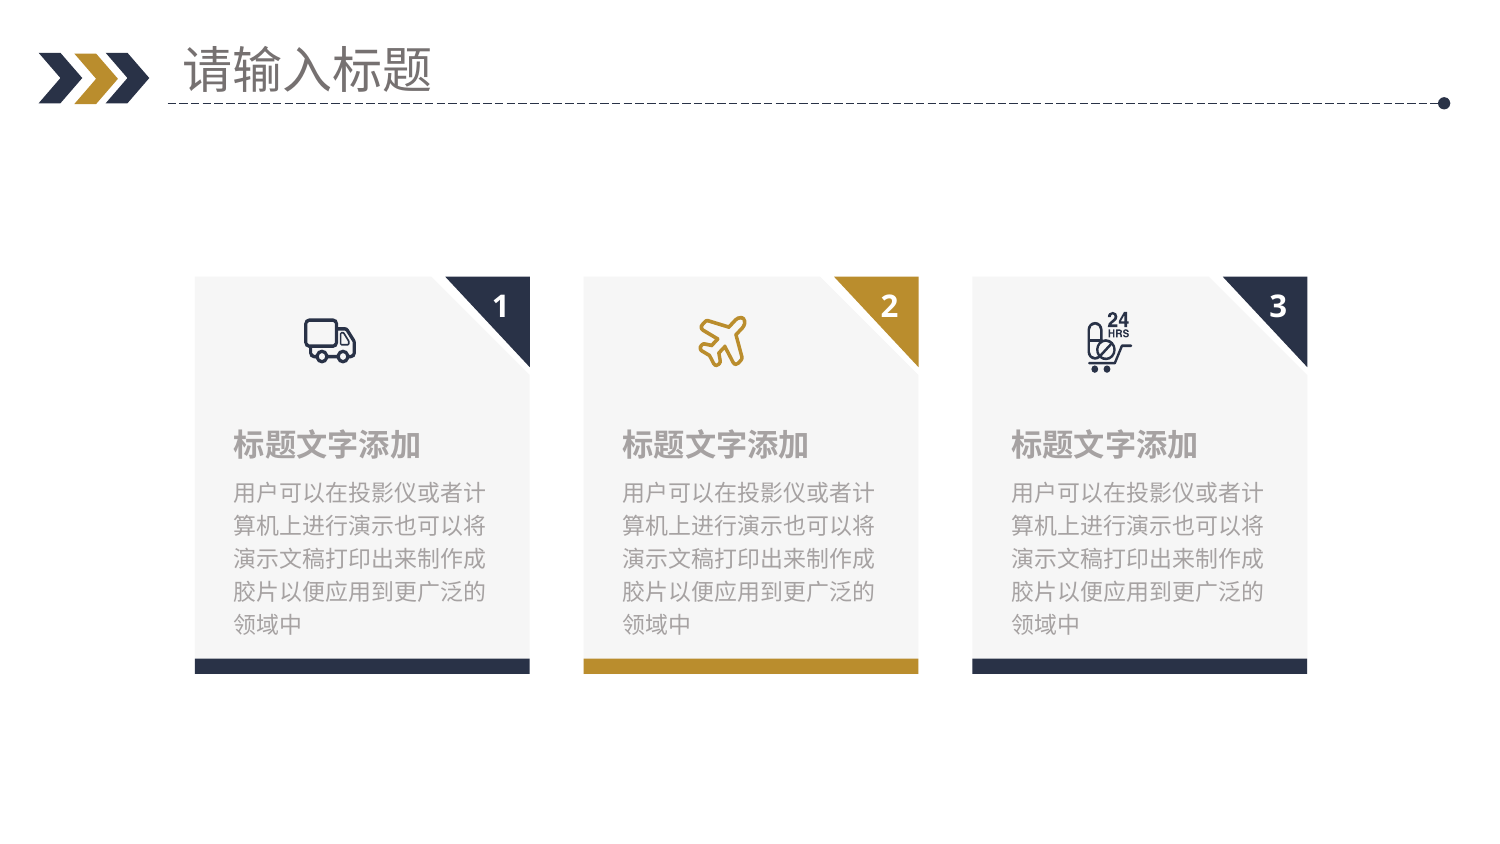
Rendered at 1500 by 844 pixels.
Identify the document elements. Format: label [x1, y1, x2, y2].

text_box [972, 276, 1308, 675]
text_box [607, 409, 905, 648]
text_box [583, 276, 919, 675]
text_box [219, 409, 516, 648]
text_box [194, 276, 530, 675]
text_box [38, 31, 1444, 107]
text_box [996, 409, 1294, 648]
